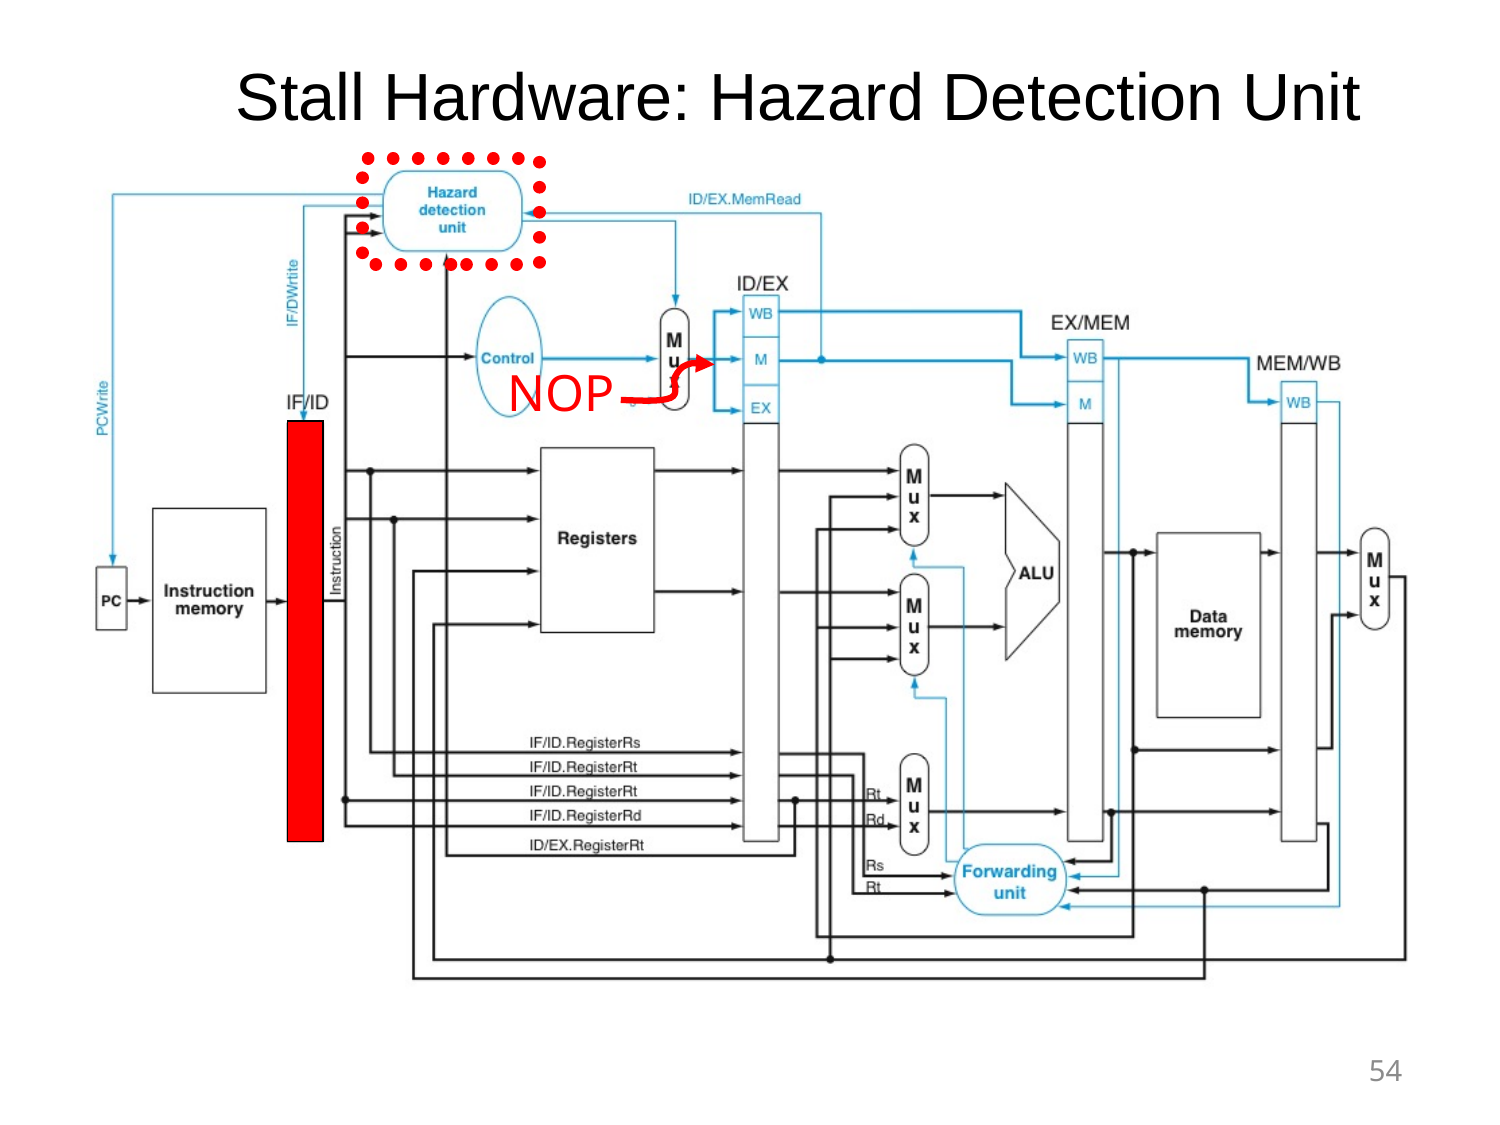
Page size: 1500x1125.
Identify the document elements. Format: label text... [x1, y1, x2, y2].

slide_number 54 [1074, 1042, 1425, 1103]
picture [92, 168, 1425, 1011]
text_box [362, 158, 540, 167]
title Stall Hardware: Hazard Detection Unit [141, 0, 1457, 188]
